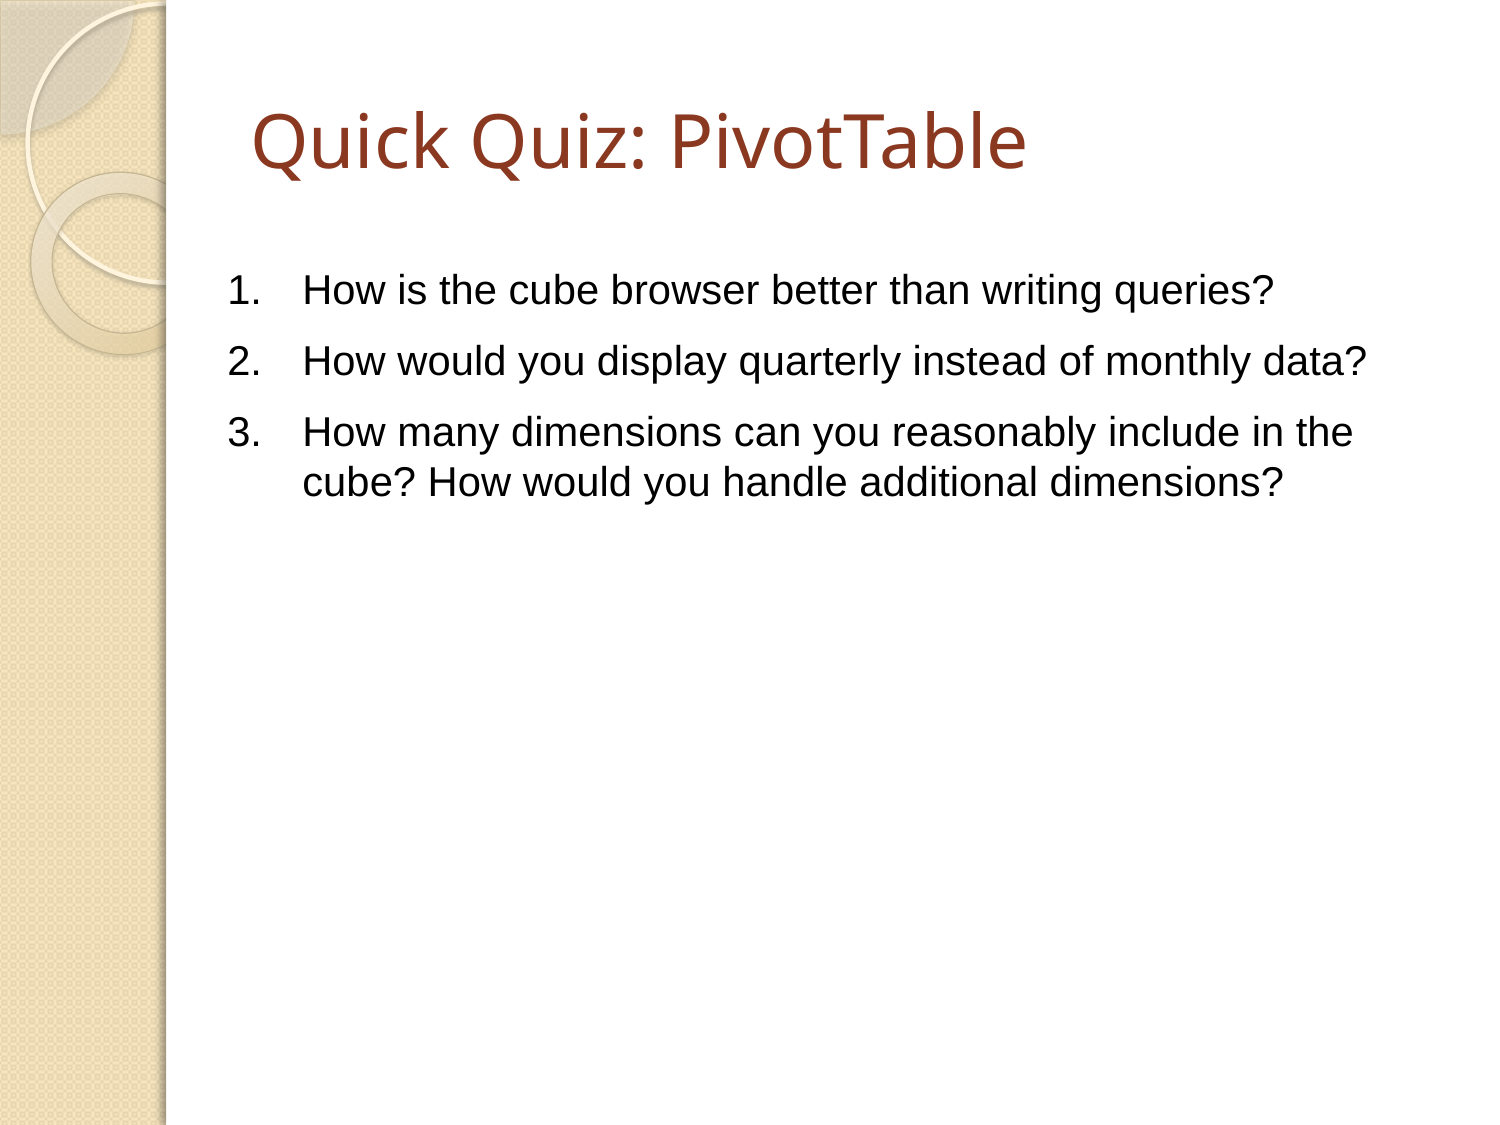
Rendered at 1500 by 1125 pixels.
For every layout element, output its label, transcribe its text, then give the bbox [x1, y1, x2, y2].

title Quick Quiz: PivotTable [235, 45, 1466, 233]
text_box 1. How is the cube browser better than writing queries? 2. How would you display quarterly instead of monthly data? 3. How many dimensions can you reasonably include in the cube? How would you handle additional dimensions? [212, 255, 1438, 512]
